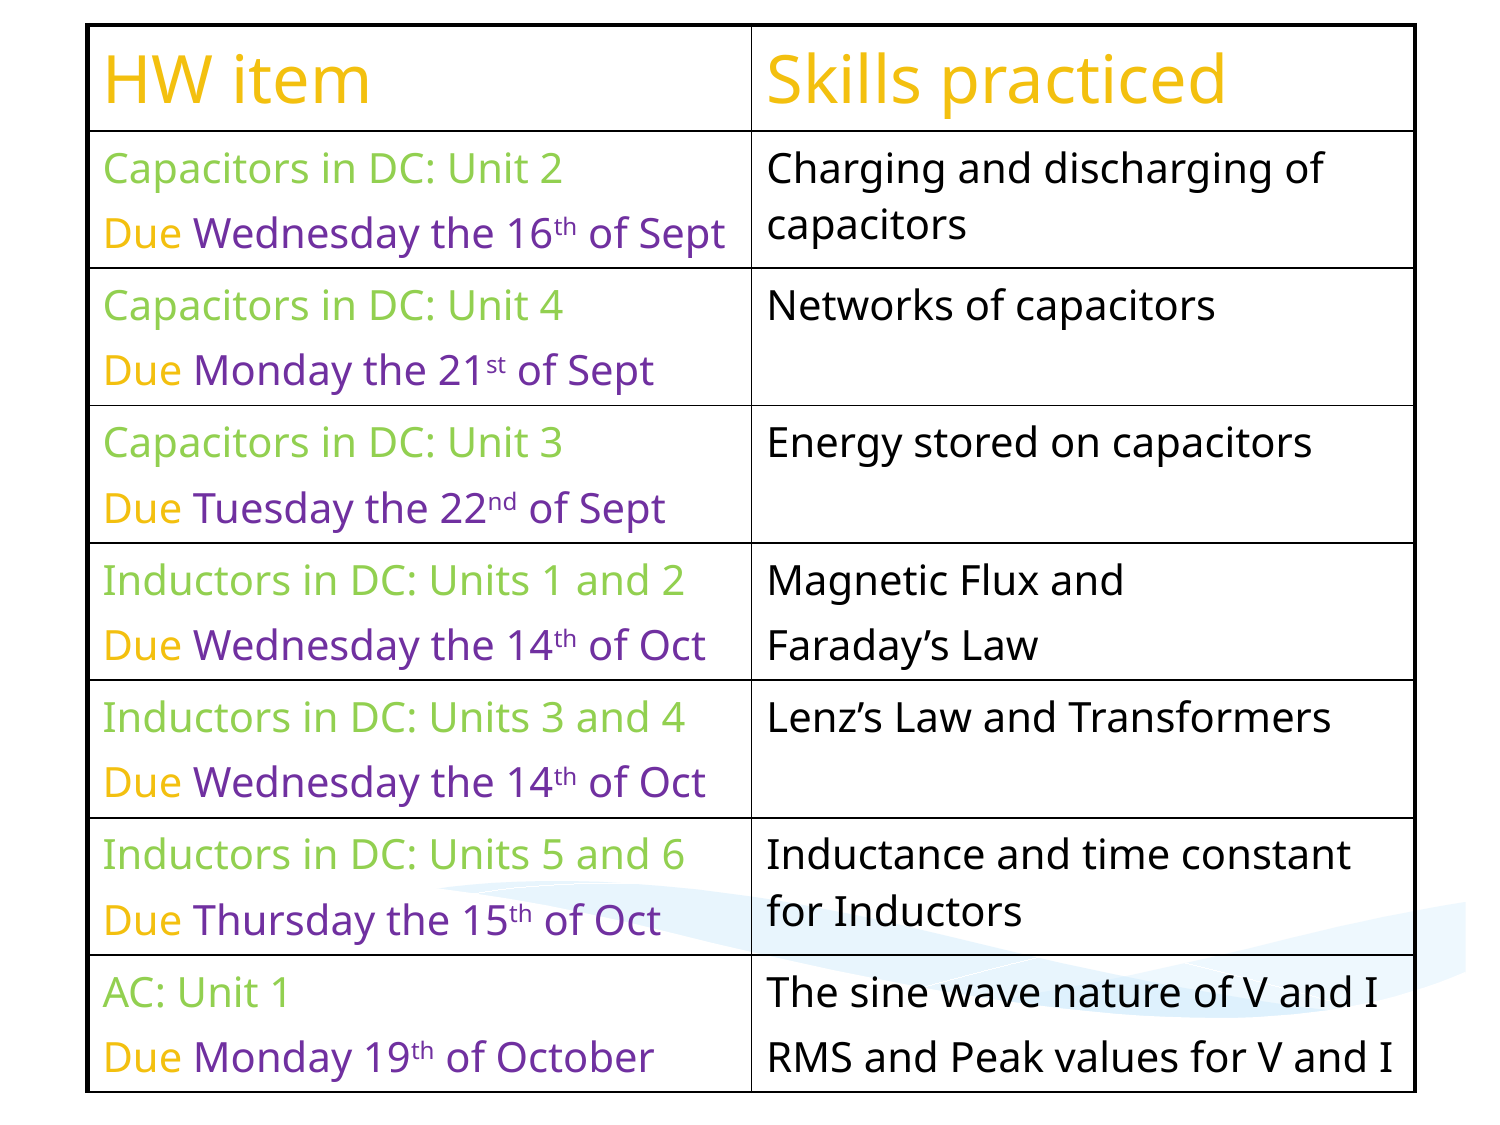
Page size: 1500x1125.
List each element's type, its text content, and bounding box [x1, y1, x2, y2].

table_cell Magnetic Flux and Faraday’s Law [752, 544, 1413, 679]
table_cell Lenz’s Law and Transformers [752, 681, 1413, 817]
table_cell Capacitors in DC: Unit 2 Due Wednesday the 16th of Sept [90, 132, 751, 267]
table_cell Inductors in DC: Units 5 and 6 Due Thursday the 15th of Oct [90, 819, 751, 954]
table_cell AC: Unit 1 Due Monday 19th of October [90, 956, 751, 1091]
table_cell Networks of capacitors [752, 269, 1413, 405]
table_cell Capacitors in DC: Unit 4 Due Monday the 21st of Sept [90, 269, 751, 405]
table_header Skills practiced [752, 27, 1413, 130]
table_cell Capacitors in DC: Unit 3 Due Tuesday the 22nd of Sept [90, 406, 751, 542]
table_cell Inductors in DC: Units 3 and 4 Due Wednesday the 14th of Oct [90, 681, 751, 817]
table_cell Energy stored on capacitors [752, 406, 1413, 542]
table_header HW item [90, 27, 751, 130]
table_cell Charging and discharging of capacitors [752, 132, 1413, 267]
table_cell The sine wave nature of V and I RMS and Peak values for V and I [752, 956, 1413, 1091]
table_cell Inductance and time constant for Inductors [752, 819, 1413, 954]
table_cell Inductors in DC: Units 1 and 2 Due Wednesday the 14th of Oct [90, 544, 751, 679]
